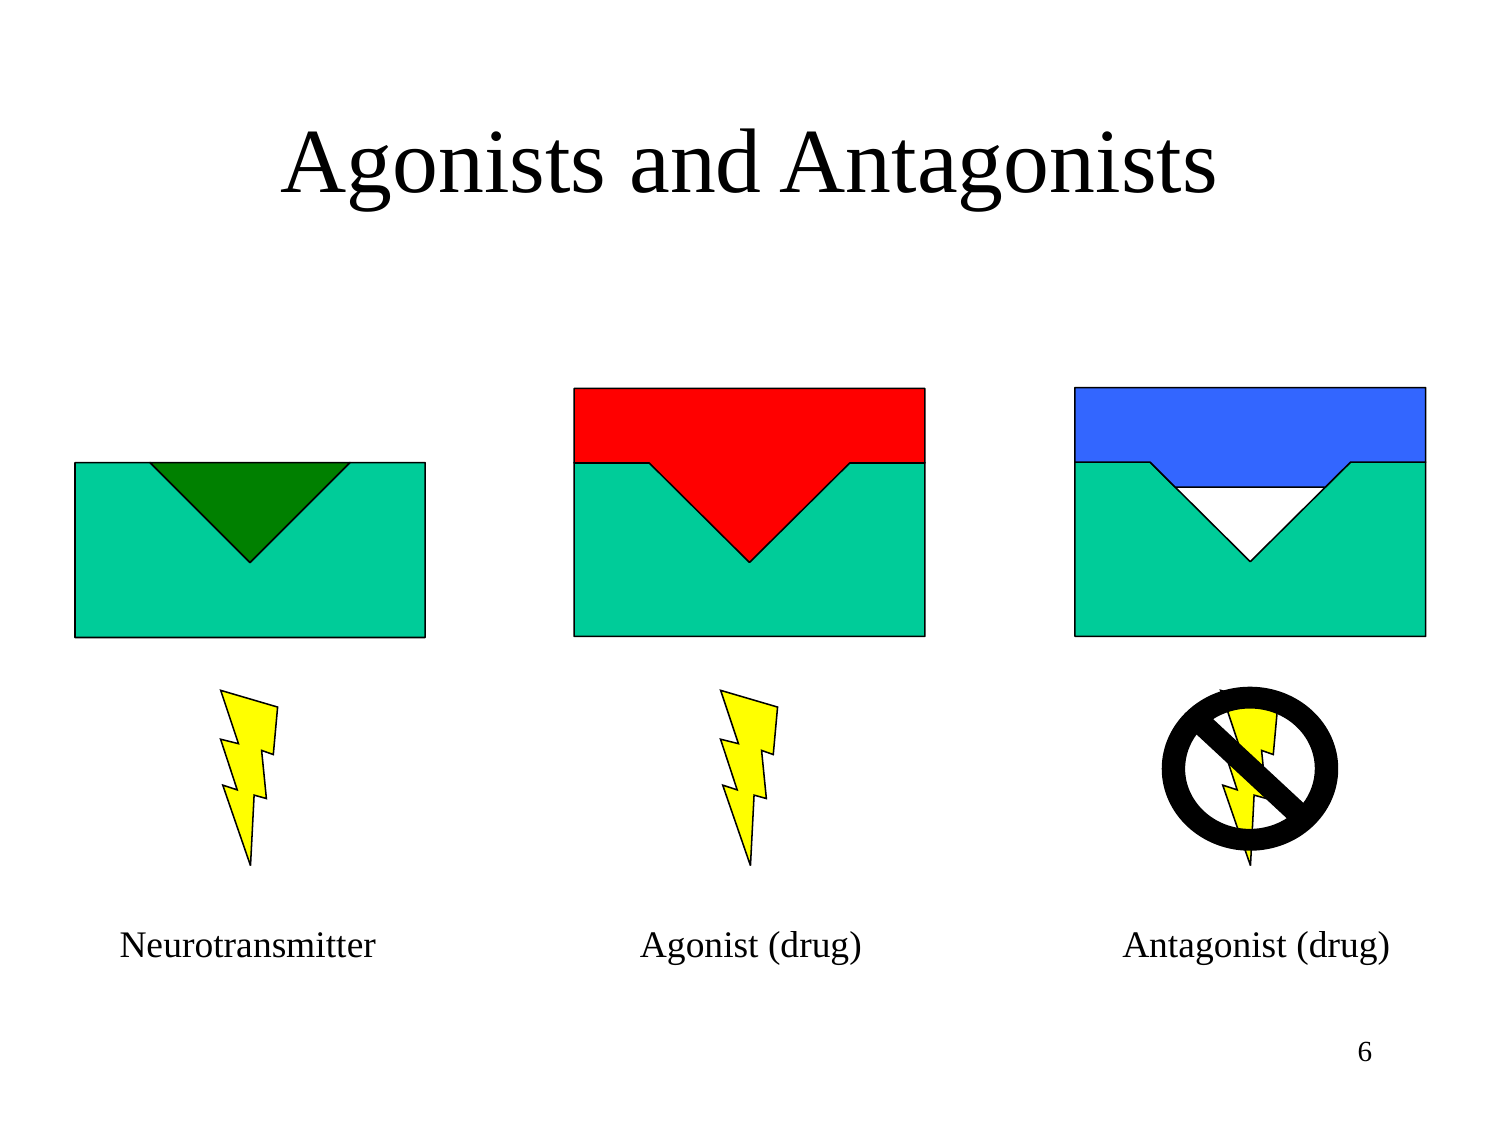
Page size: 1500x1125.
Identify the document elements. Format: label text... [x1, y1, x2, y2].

text_box [150, 462, 351, 563]
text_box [1162, 687, 1338, 851]
text_box [75, 462, 426, 638]
text_box [720, 690, 778, 866]
text_box Neurotransmitter [104, 912, 392, 973]
text_box [1074, 463, 1426, 637]
text_box Agonist (drug) [625, 912, 877, 973]
text_box [574, 463, 925, 637]
title Agonists and Antagonists [112, 62, 1388, 251]
slide_number 6 [1074, 1024, 1388, 1101]
text_box Antagonist (drug) [1107, 912, 1406, 973]
text_box [574, 388, 925, 563]
text_box [1074, 387, 1426, 488]
text_box [220, 690, 278, 866]
